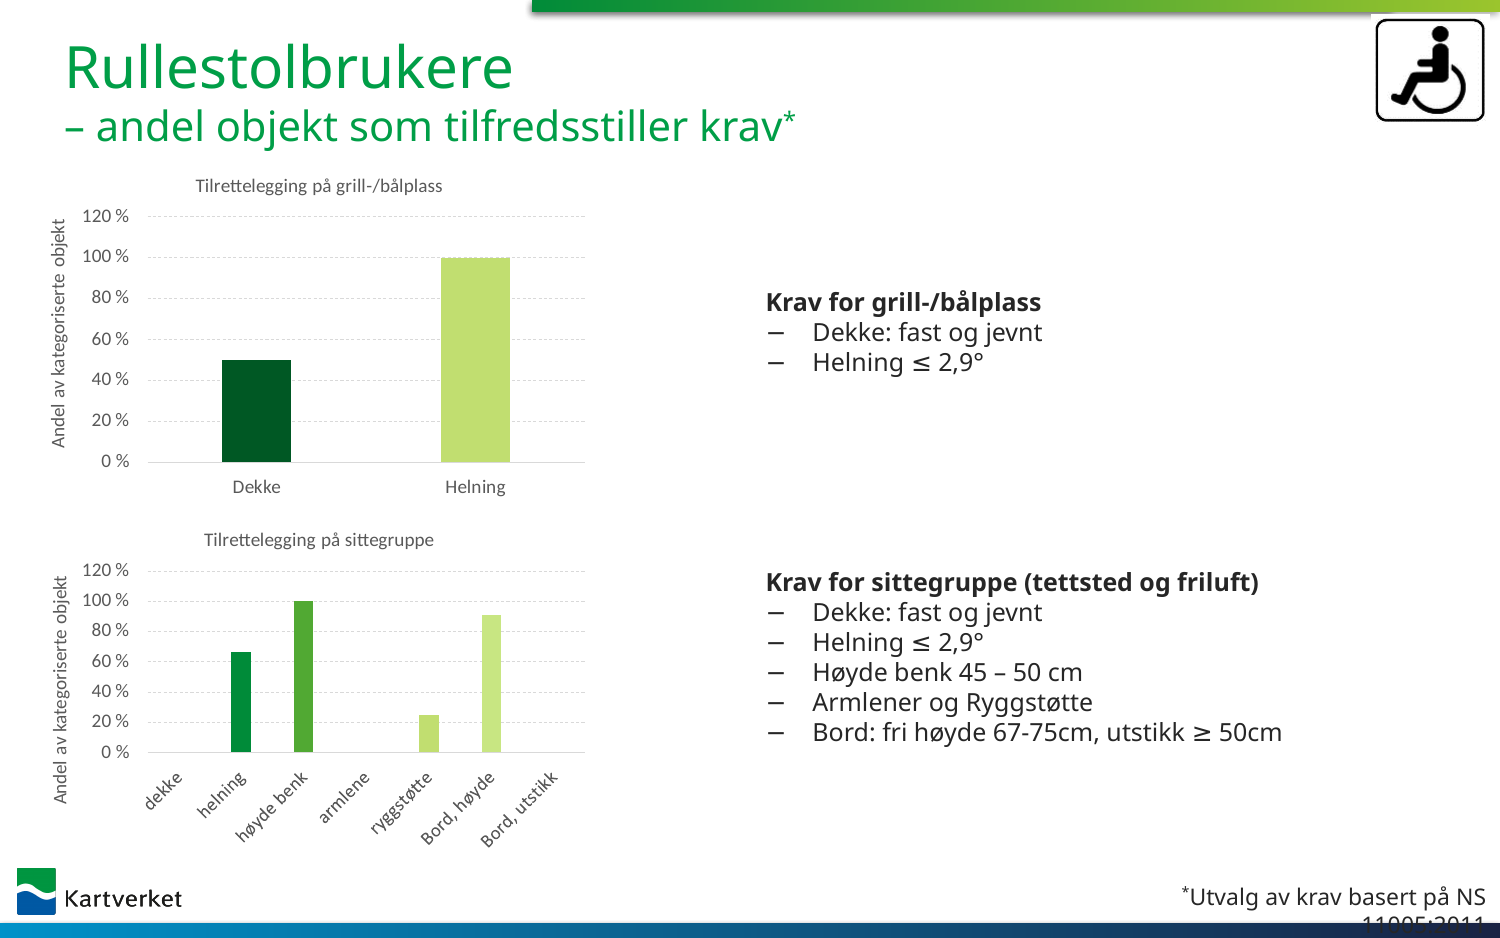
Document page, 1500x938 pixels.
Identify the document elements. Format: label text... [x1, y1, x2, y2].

picture [1371, 13, 1491, 127]
text_box *Utvalg av krav basert på NS 11005:2011 [1068, 873, 1500, 938]
text_box Krav for grill-/bålplass Dekke: fast og jevnt Helning ≤ 2,9° [750, 279, 1452, 384]
picture [41, 166, 596, 505]
text_box Krav for sittegruppe (tettsted og friluft) Dekke: fast og jevnt Helning ≤ 2,9° Høyde benk 45 – 50 cm Armlener og Ryggstøtte Bord: fri høyde 67-75cm, utstikk ≥ 50cm [750, 559, 1500, 754]
text_box Rullestolbrukere – andel objekt som tilfredsstiller krav* [49, 14, 1431, 158]
picture [41, 520, 596, 859]
